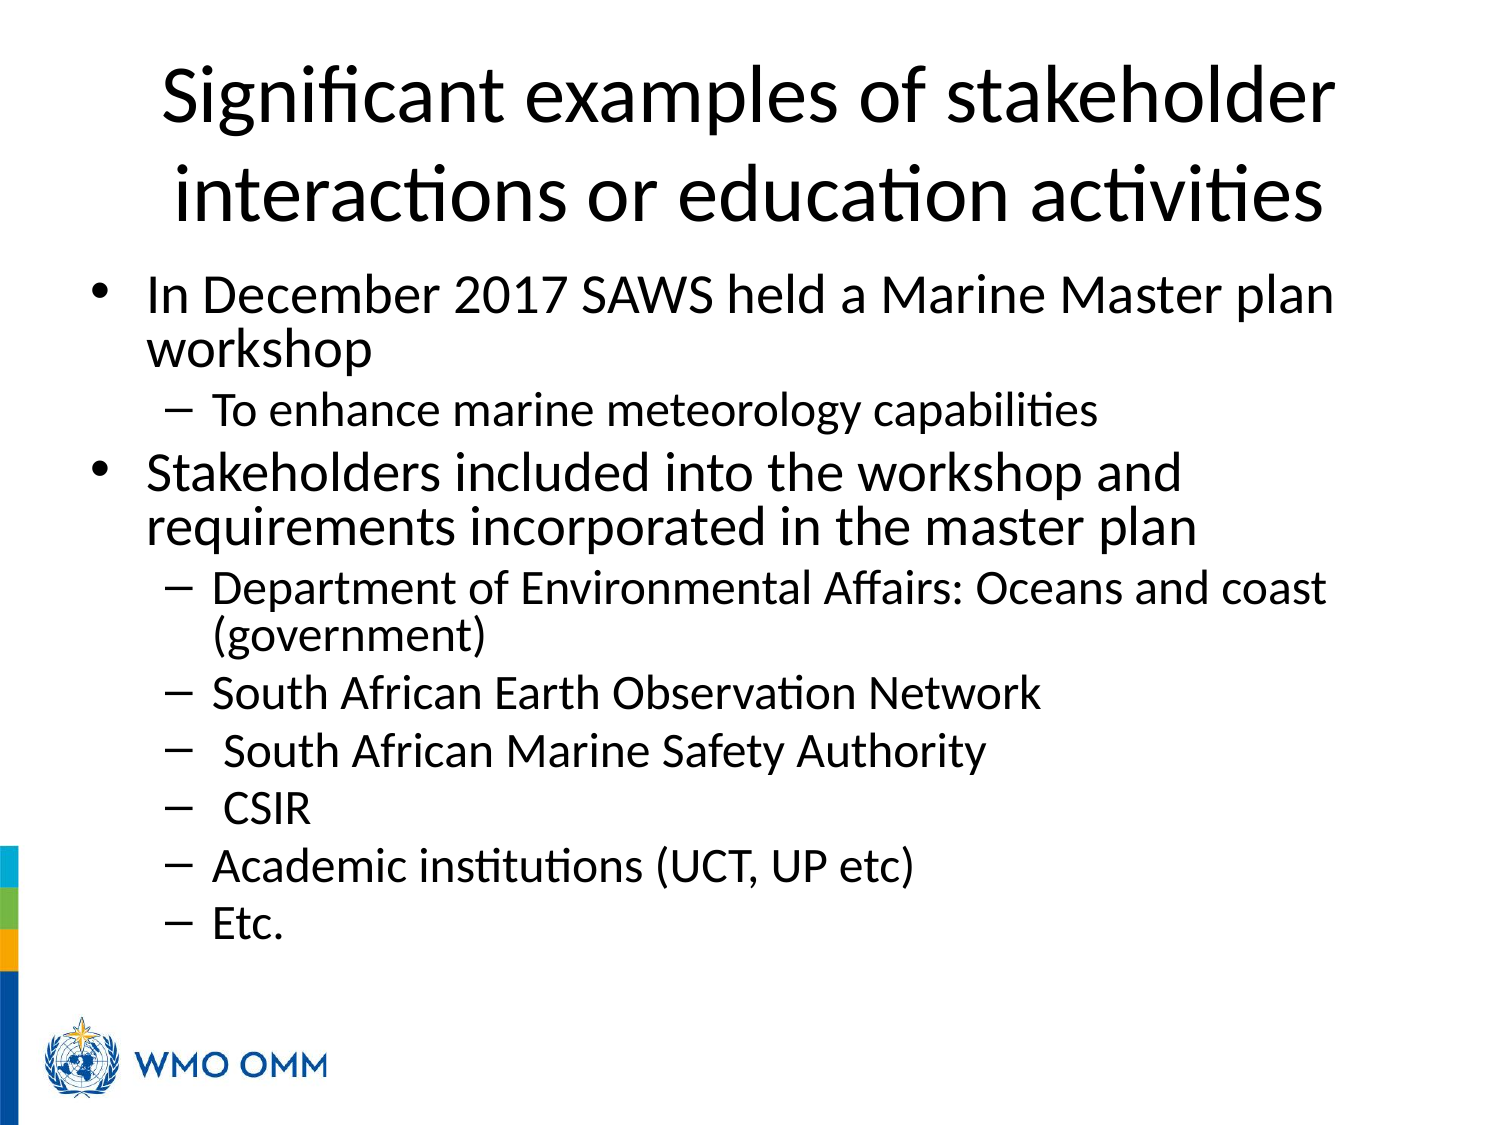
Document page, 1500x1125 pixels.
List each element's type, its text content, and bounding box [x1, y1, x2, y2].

list In December 2017 SAWS held a Marine Master plan workshop To enhance marine meteorology capabilities Stakeholders included into the workshop and requirements incorporated in the master plan Department of Environmental Affairs: Oceans and coast (government) South African Earth Observation Network South African Marine Safety Authority CSIR Academic institutions (UCT, UP etc) Etc. [75, 262, 1425, 1005]
title Significant examples of stakeholder interactions or education activities [75, 45, 1425, 233]
picture [0, 845, 327, 1125]
